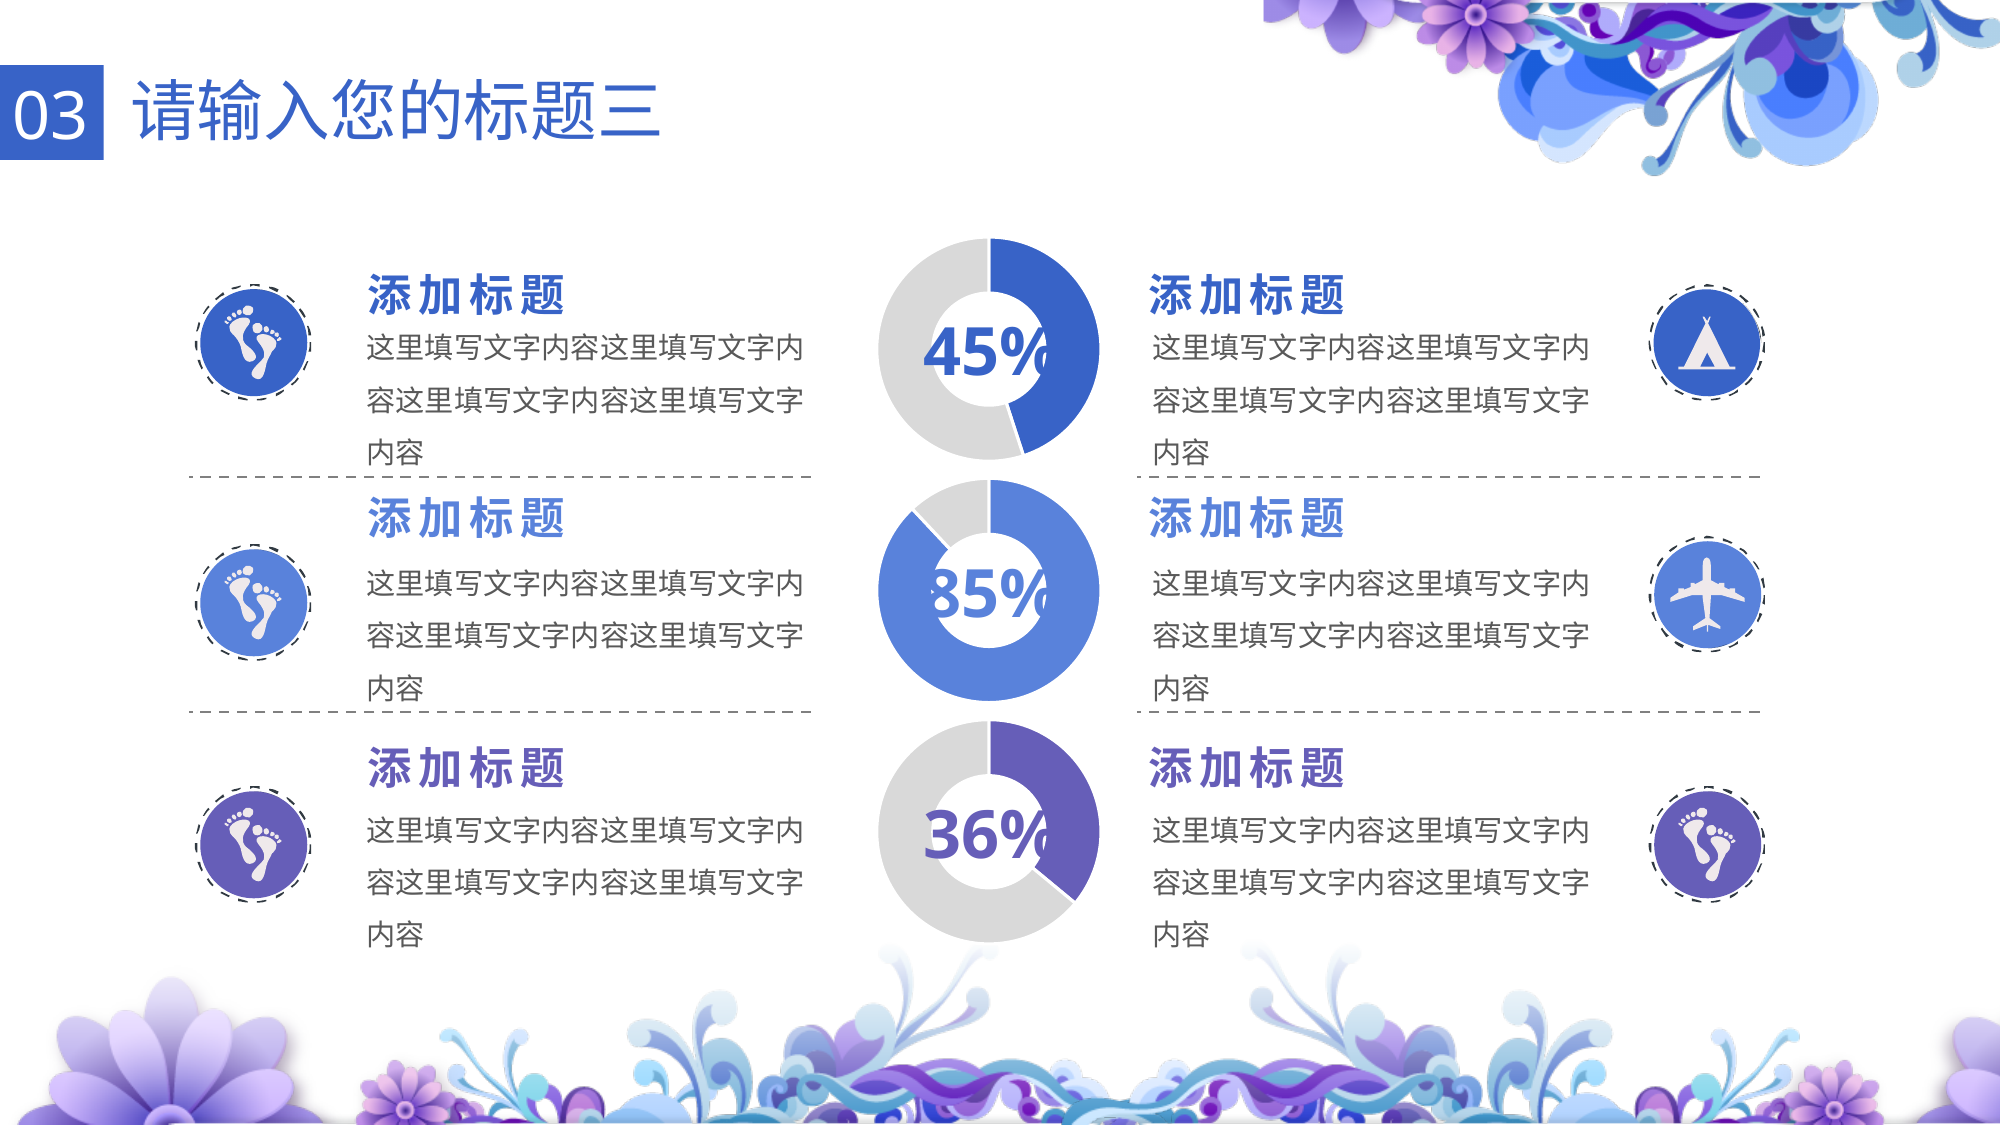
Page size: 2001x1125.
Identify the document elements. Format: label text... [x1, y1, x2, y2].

text_box 添加标题 [352, 732, 580, 786]
text_box [220, 389, 230, 395]
text_box [1685, 787, 1695, 792]
text_box [200, 549, 308, 657]
text_box [286, 294, 295, 303]
text_box [194, 601, 198, 611]
text_box [1760, 325, 1765, 337]
text_box [231, 545, 241, 550]
text_box [196, 582, 201, 592]
text_box 添加标题 [1205, 483, 1361, 540]
text_box [269, 546, 279, 553]
text_box 03 [0, 65, 104, 160]
text_box [231, 285, 241, 290]
text_box [1744, 628, 1753, 638]
text_box [238, 396, 248, 401]
text_box 这里填写文字内容这里填写文字内容这里填写文字内容这里填写文字内容 [351, 786, 772, 793]
text_box [1710, 649, 1721, 653]
text_box 添加标题 [1205, 259, 1361, 304]
text_box [307, 586, 312, 596]
text_box 这里填写文字内容这里填写文字内容这里填写文字内容这里填写文字内容 [1137, 304, 1560, 476]
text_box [224, 806, 282, 885]
text_box [215, 292, 225, 301]
text_box [302, 621, 309, 631]
text_box [1674, 641, 1684, 648]
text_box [0, 793, 2000, 1125]
text_box [256, 397, 267, 401]
text_box [1648, 593, 1652, 604]
chart [772, 232, 1205, 466]
text_box [1668, 545, 1678, 552]
text_box 这里填写文字内容这里填写文字内容这里填写文字内容这里填写文字内容 [1205, 786, 1610, 793]
text_box [197, 359, 203, 370]
text_box [302, 361, 309, 371]
text_box [298, 308, 306, 318]
text_box [1660, 627, 1669, 638]
text_box [1739, 547, 1748, 555]
text_box [1756, 612, 1763, 623]
picture [1264, 0, 2000, 476]
text_box 这里填写文字内容这里填写文字内容这里填写文字内容这里填写文字内容 [351, 304, 825, 476]
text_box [224, 304, 282, 383]
text_box [290, 637, 299, 646]
text_box [1691, 649, 1702, 653]
text_box [286, 554, 295, 564]
text_box [1756, 361, 1763, 371]
text_box [307, 325, 312, 336]
text_box [269, 788, 279, 793]
text_box 请输入您的标题三 [115, 61, 679, 157]
text_box [1670, 557, 1745, 632]
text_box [224, 564, 282, 643]
text_box [290, 377, 299, 386]
text_box [275, 389, 284, 397]
text_box 添加标题 [352, 259, 580, 304]
text_box [308, 342, 312, 352]
text_box [215, 552, 225, 561]
text_box [269, 286, 279, 293]
text_box [197, 619, 203, 630]
text_box [1752, 308, 1760, 318]
text_box [238, 656, 248, 661]
text_box [1728, 641, 1738, 648]
text_box [1656, 557, 1664, 567]
text_box 这里填写文字内容这里填写文字内容这里填写文字内容这里填写文字内容 [1137, 540, 1610, 711]
text_box [1651, 611, 1657, 621]
text_box [1654, 541, 1762, 649]
text_box [1752, 561, 1760, 570]
text_box 这里填写文字内容这里填写文字内容这里填写文字内容这里填写文字内容 [351, 540, 825, 713]
text_box [1722, 538, 1733, 544]
picture [1560, 477, 1750, 486]
text_box 添加标题 [352, 483, 580, 540]
text_box [1750, 313, 1761, 376]
text_box [1704, 535, 1714, 539]
text_box 添加标题 [1205, 732, 1361, 786]
text_box [206, 636, 214, 645]
text_box [256, 657, 267, 661]
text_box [1678, 806, 1736, 885]
text_box [194, 340, 198, 351]
text_box [1685, 536, 1695, 543]
text_box [200, 289, 308, 397]
text_box [298, 568, 306, 578]
text_box [275, 649, 284, 657]
text_box [206, 376, 214, 385]
chart [772, 473, 1205, 708]
text_box [220, 649, 230, 656]
text_box [231, 787, 241, 792]
text_box [308, 602, 312, 612]
text_box [1649, 573, 1655, 585]
text_box [1722, 788, 1733, 793]
text_box [196, 321, 201, 332]
chart [772, 714, 1205, 949]
text_box [1760, 577, 1765, 589]
